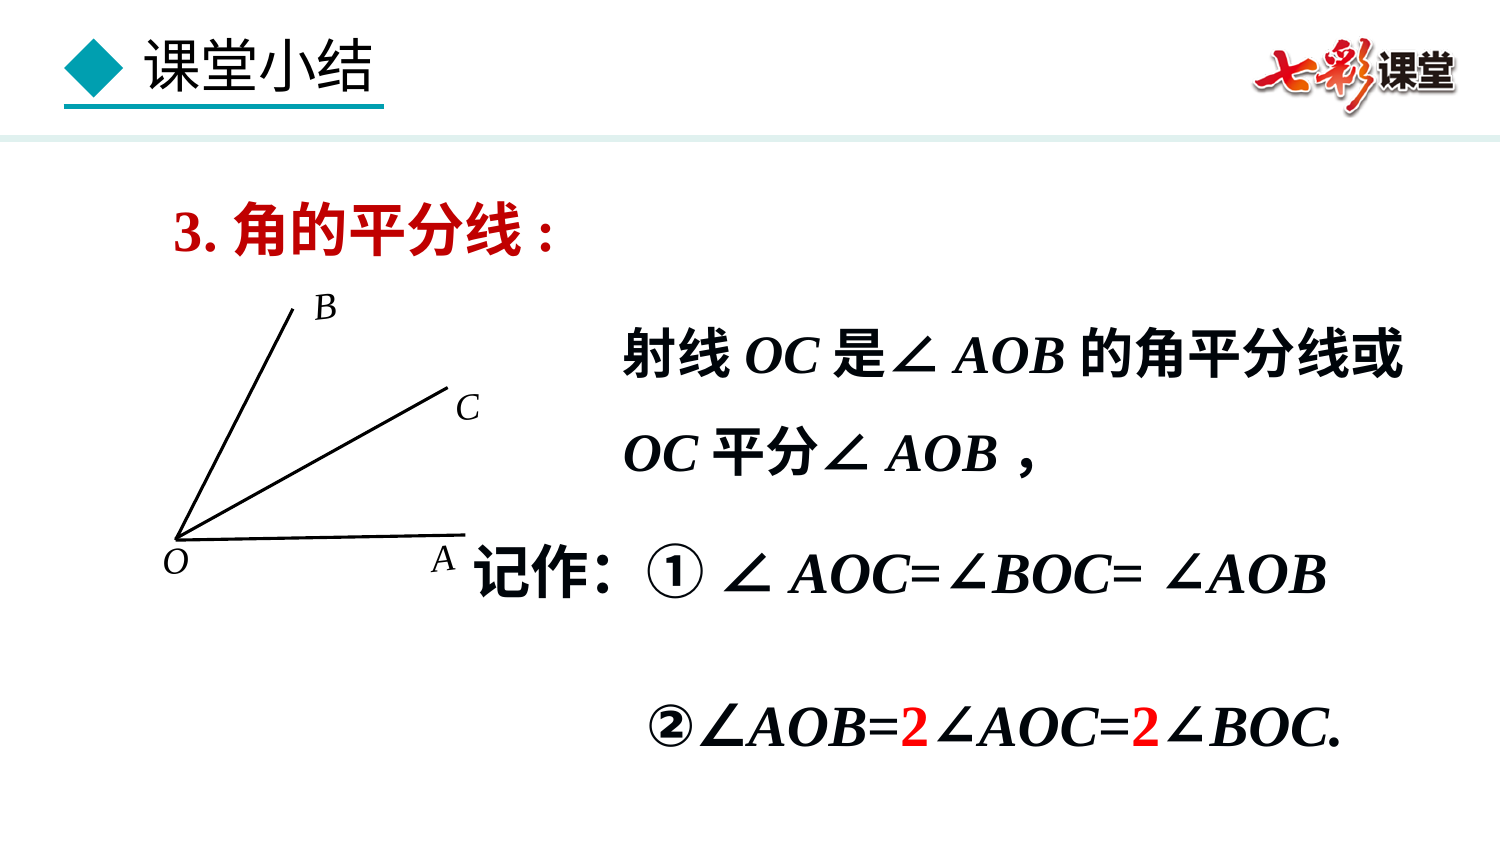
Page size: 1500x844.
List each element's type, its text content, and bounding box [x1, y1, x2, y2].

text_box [133, 275, 505, 602]
text_box 3.角的平分线: [159, 185, 821, 270]
picture [1249, 32, 1461, 118]
text_box 射线OC是∠AOB的角平分线或OC平分∠AOB， [608, 280, 1471, 490]
text_box ②∠AOB=2∠AOC=2∠BOC. [631, 680, 1419, 766]
